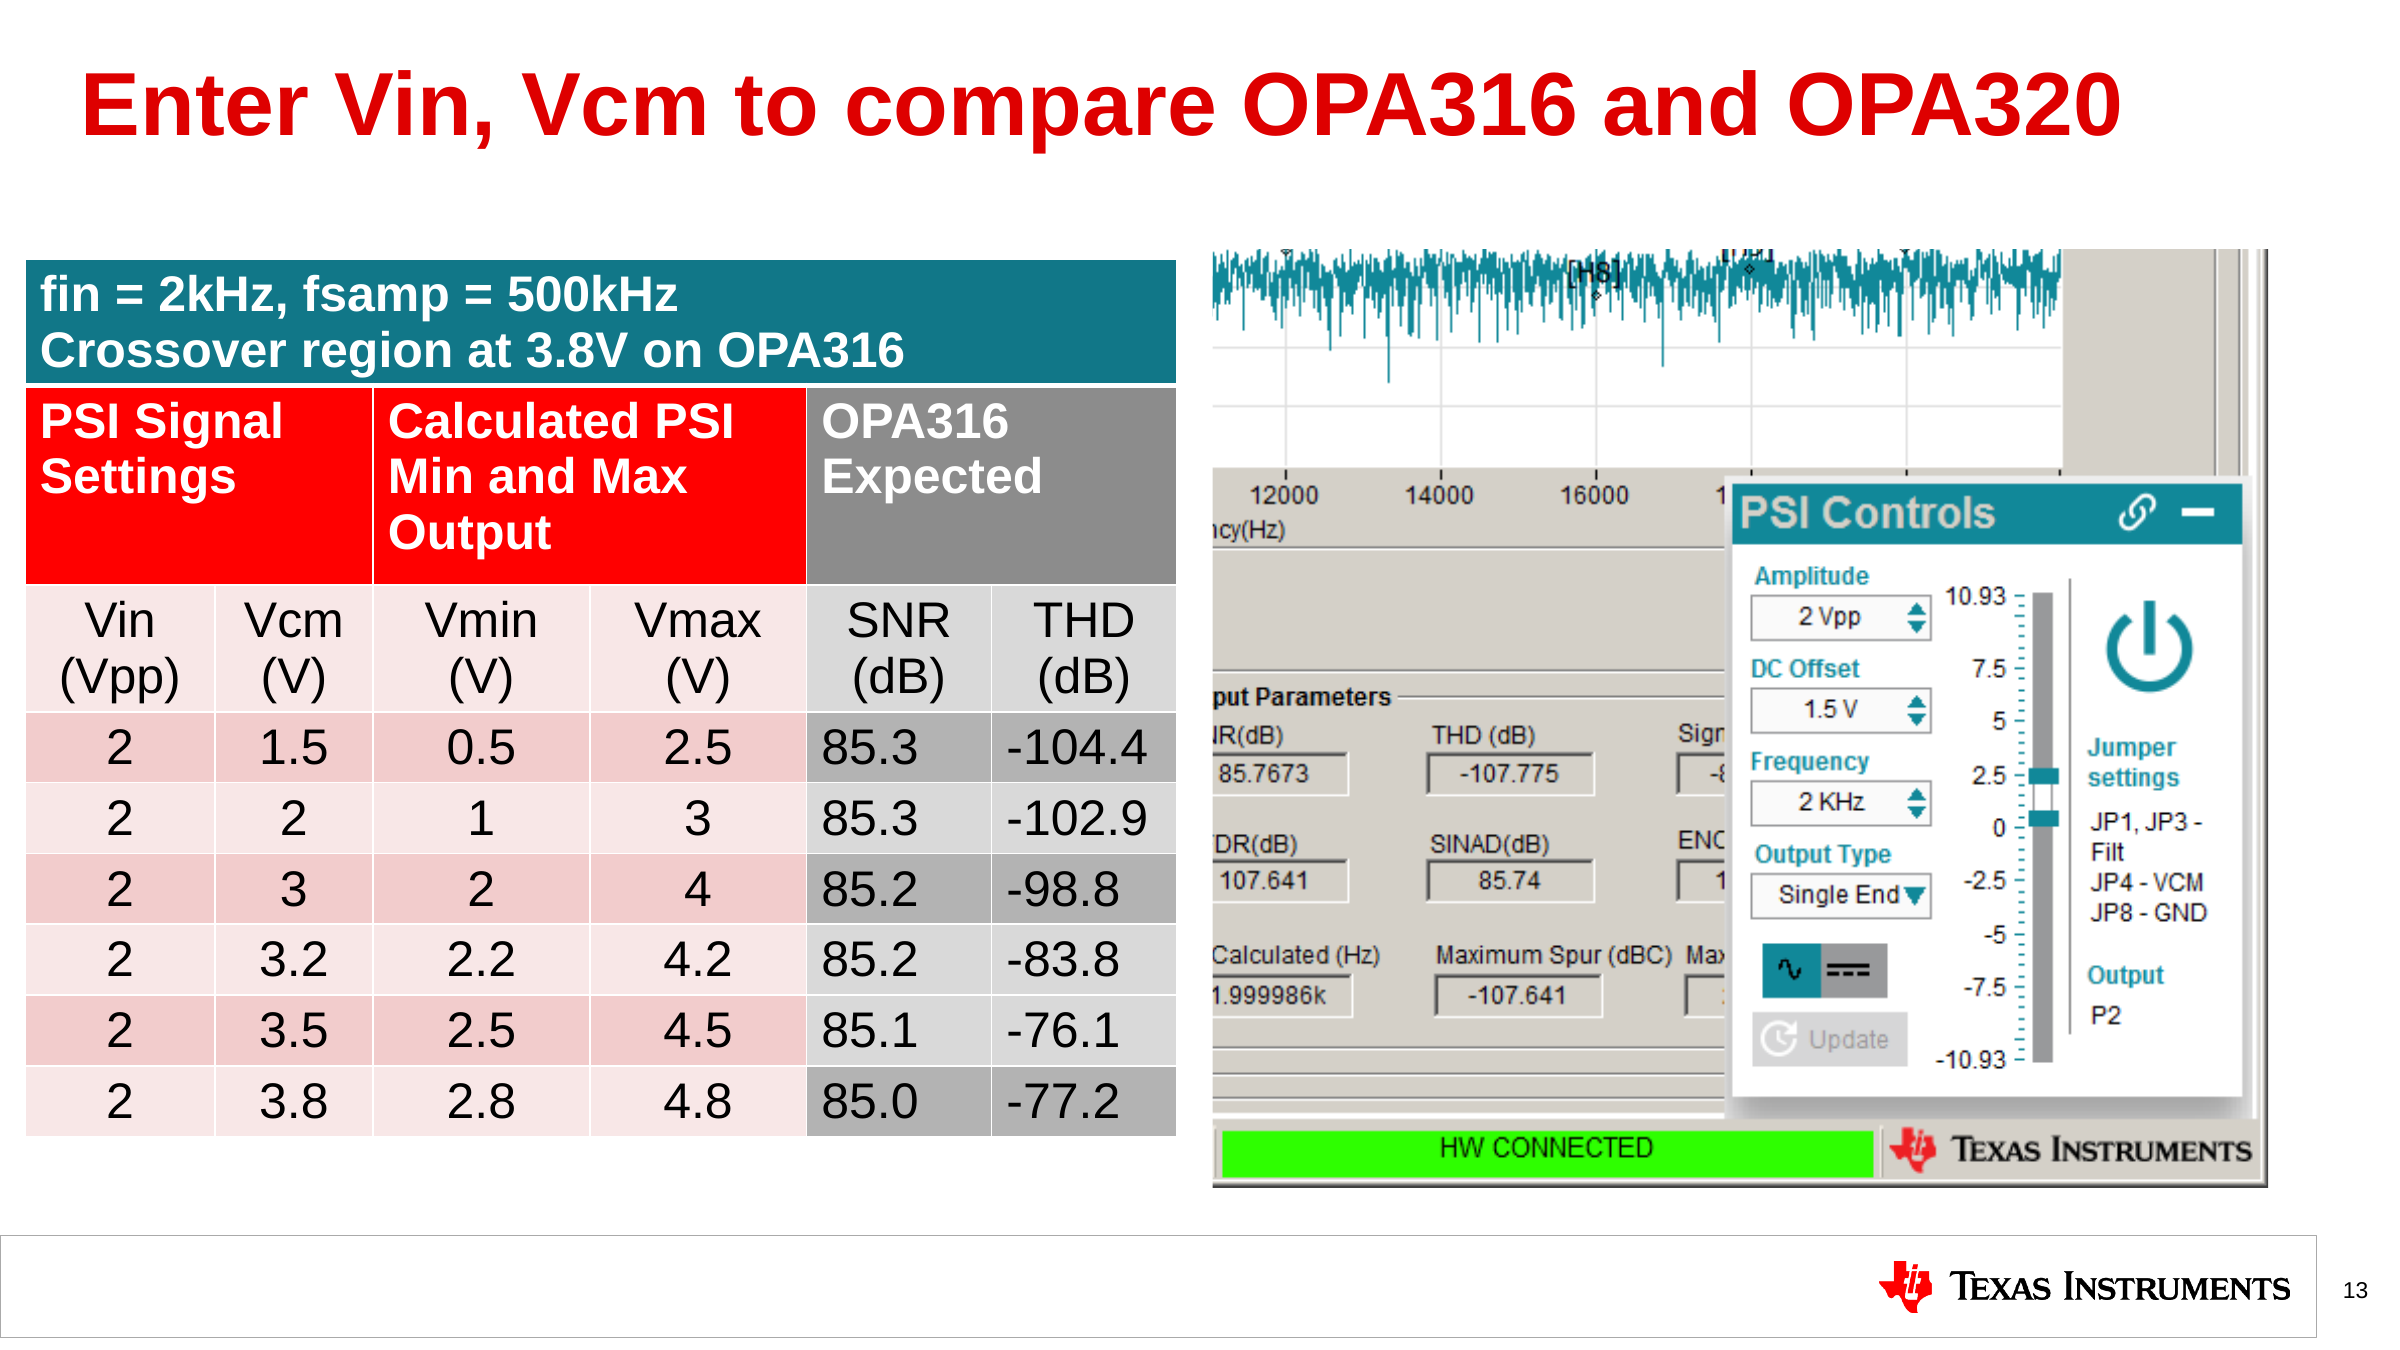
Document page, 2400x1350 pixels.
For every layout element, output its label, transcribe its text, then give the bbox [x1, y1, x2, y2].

table_cell 4 [591, 854, 806, 923]
table_cell Calculated PSI Min and Max Output [374, 388, 806, 584]
table_cell 4.2 [591, 925, 806, 994]
table_header fin = 2kHz, fsamp = 500kHz Crossover region at 3.8V on OPA316 [26, 260, 1176, 383]
table_cell Vmax (V) [591, 586, 806, 711]
table_cell SNR (dB) [807, 586, 991, 711]
table_cell 85.0 [807, 1067, 991, 1136]
table_cell OPA316 Expected [807, 388, 1176, 584]
table_cell -98.8 [992, 854, 1176, 923]
table_cell 85.3 [807, 783, 991, 853]
table_cell 2.8 [374, 1067, 589, 1136]
picture [1879, 1307, 2290, 1313]
table_cell Vcm (V) [216, 586, 372, 711]
table_cell 2.5 [591, 713, 806, 782]
table_cell 2 [26, 1067, 214, 1136]
table_cell Vmin (V) [374, 586, 589, 711]
table_cell 2 [26, 925, 214, 994]
table_cell 2 [216, 783, 372, 853]
table_cell 2 [26, 713, 214, 782]
table_cell THD (dB) [992, 586, 1176, 711]
table_cell 2 [26, 783, 214, 853]
table_cell -102.9 [992, 783, 1176, 853]
picture [1212, 249, 2269, 1188]
table_cell 3 [216, 854, 372, 923]
picture [1879, 1261, 2290, 1265]
table_cell 3 [591, 783, 806, 853]
table_cell -77.2 [992, 1067, 1176, 1136]
table_cell -104.4 [992, 713, 1176, 782]
table_cell 1 [374, 783, 589, 853]
slide_number 13 [1828, 1265, 2389, 1307]
table_cell 2 [374, 854, 589, 923]
table_cell 4.5 [591, 996, 806, 1065]
table_cell 85.1 [807, 996, 991, 1065]
table_cell 3.8 [216, 1067, 372, 1136]
table_cell 2.5 [374, 996, 589, 1065]
table_cell 2 [26, 996, 214, 1065]
table_cell Vin (Vpp) [26, 586, 214, 711]
table_cell -83.8 [992, 925, 1176, 994]
table_cell 2.2 [374, 925, 589, 994]
table_cell 85.2 [807, 854, 991, 923]
table_cell 4.8 [591, 1067, 806, 1136]
table_cell 0.5 [374, 713, 589, 782]
table_cell 3.2 [216, 925, 372, 994]
table_cell 2 [26, 854, 214, 923]
table_cell 3.5 [216, 996, 372, 1065]
table_cell PSI Signal Settings [26, 388, 372, 584]
table_cell 1.5 [216, 713, 372, 782]
table_cell 85.3 [807, 713, 991, 782]
table_cell -76.1 [992, 996, 1176, 1065]
table_cell 85.2 [807, 925, 991, 994]
title Enter Vin, Vcm to compare OPA316 and OPA320 [60, 27, 2282, 189]
